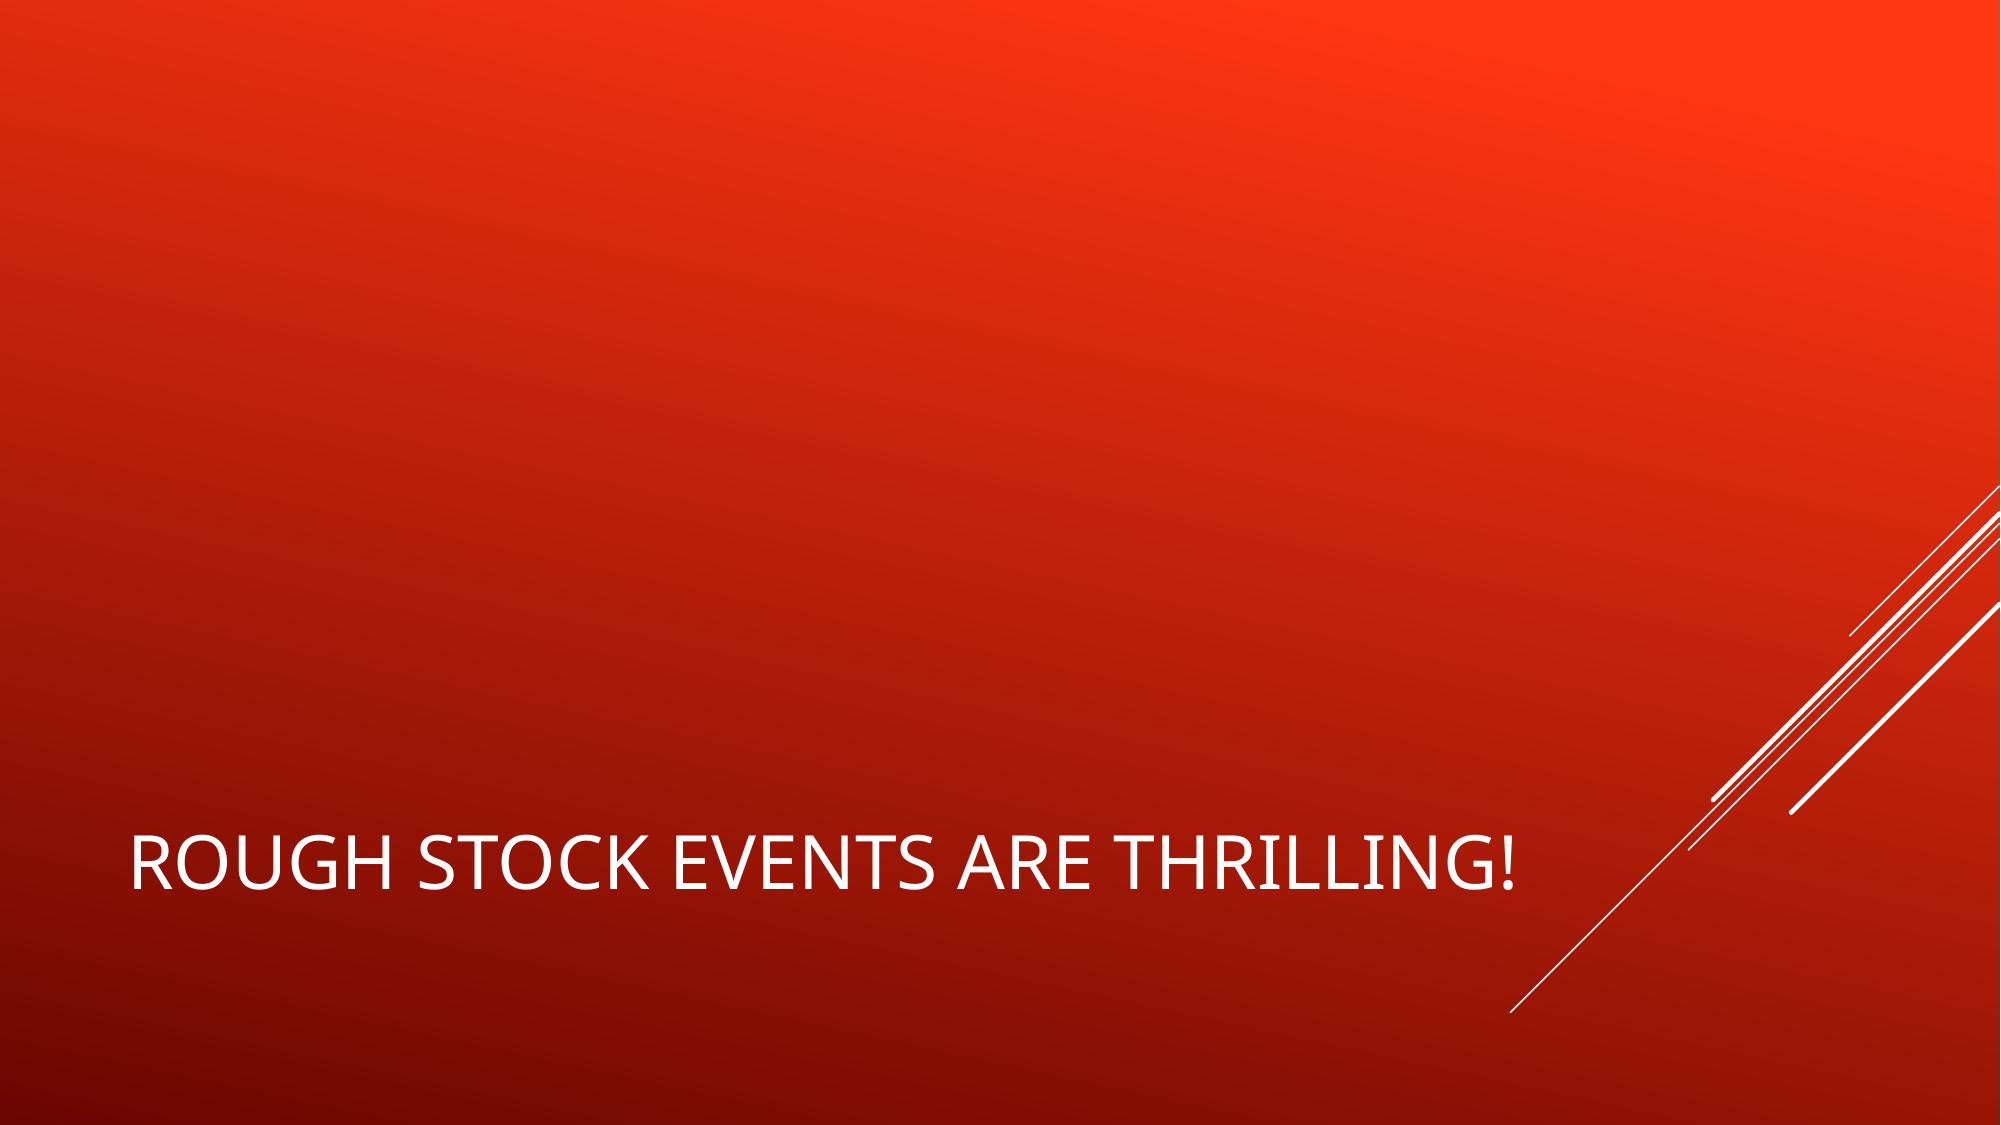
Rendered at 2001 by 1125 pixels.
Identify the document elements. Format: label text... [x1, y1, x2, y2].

title rough stock events are thrilling! [112, 736, 1590, 984]
